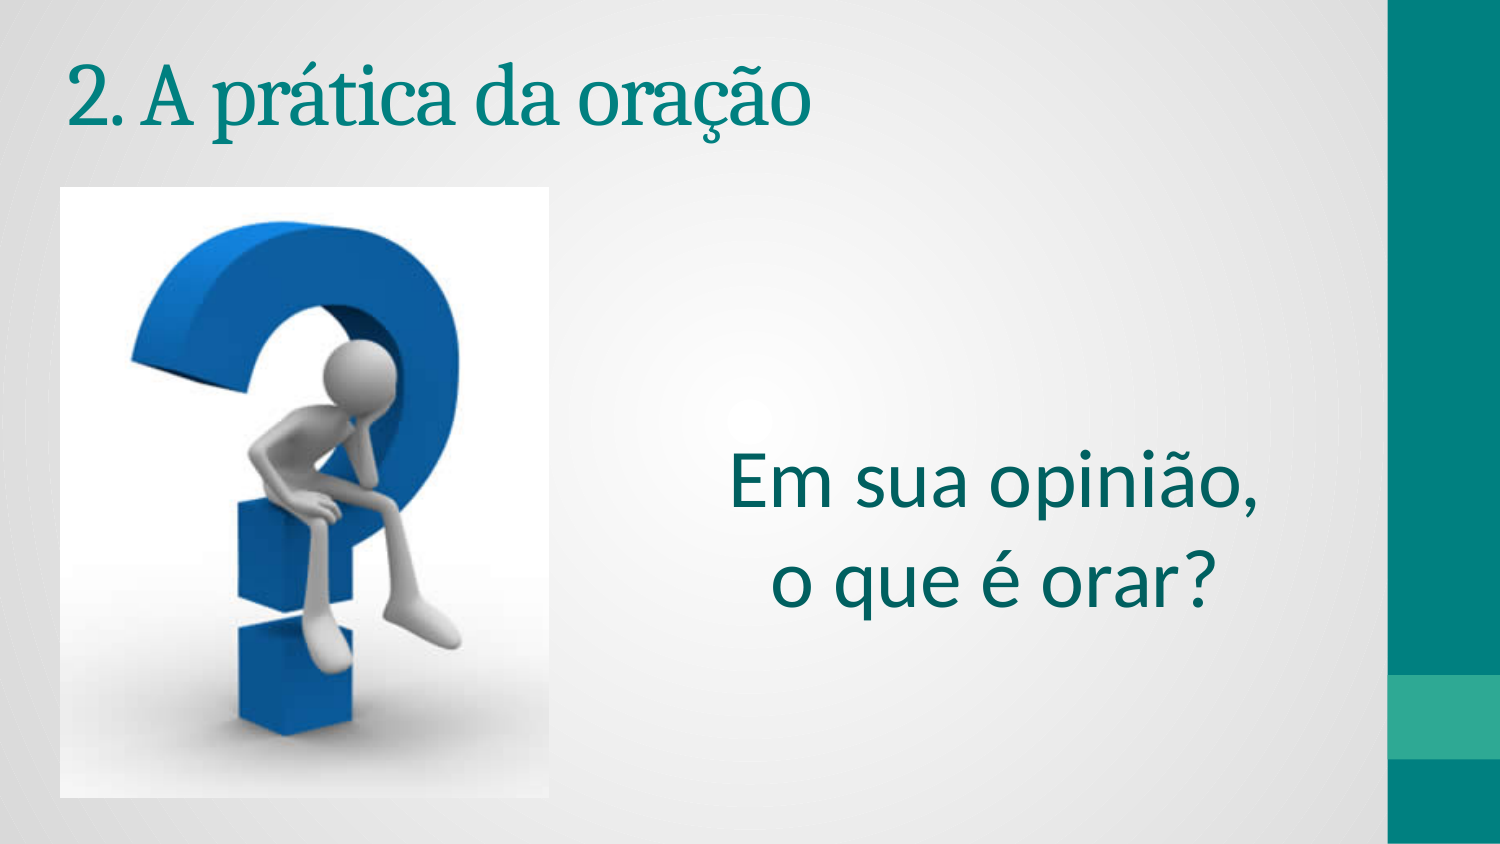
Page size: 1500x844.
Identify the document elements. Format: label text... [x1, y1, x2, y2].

text_box Em sua opinião, o que é orar? [704, 416, 1287, 632]
title 2. A prática da oração [59, 27, 1439, 151]
picture [59, 187, 549, 798]
